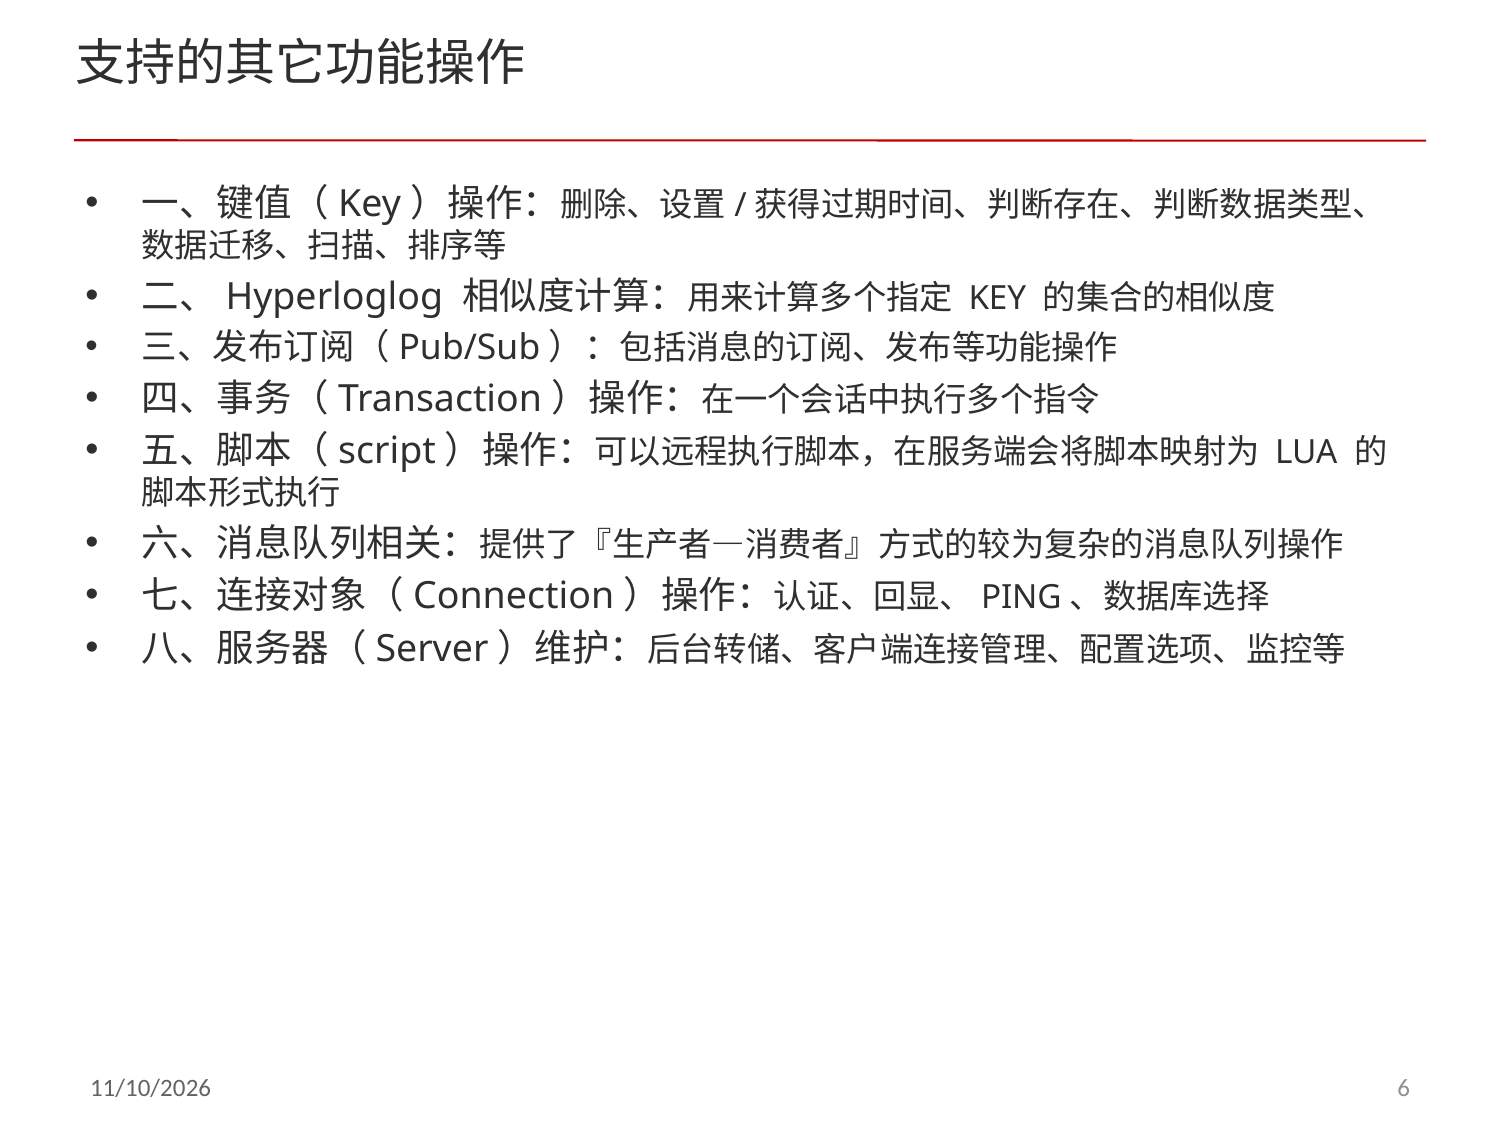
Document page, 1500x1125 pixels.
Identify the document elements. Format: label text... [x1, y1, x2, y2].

title 支持的其它功能操作 [75, 30, 1235, 136]
list 一、键值（Key）操作：删除、设置/获得过期时间、判断存在、判断数据类型、数据迁移、扫描、排序等 二、Hyperloglog 相似度计算：用来计算多个指定 KEY 的集合的相似度 三、发布订阅（Pub/Sub）：包括消息的订阅、发布等功能操作 四、事务（Transaction）操作：在一个会话中执行多个指令 五、脚本（script）操作：可以远程执行脚本，在服务端会将脚本映射为 LUA 的脚本形式执行 六、消息队列相关：提供了『生产者—消费者』方式的较为复杂的消息队列操作 七、连接对象（Connection）操作：认证、回显、PING、数据库选择 八、服务器（Server）维护：后台转储、客户端连接管理、配置选项、监控等 [70, 171, 1421, 1016]
